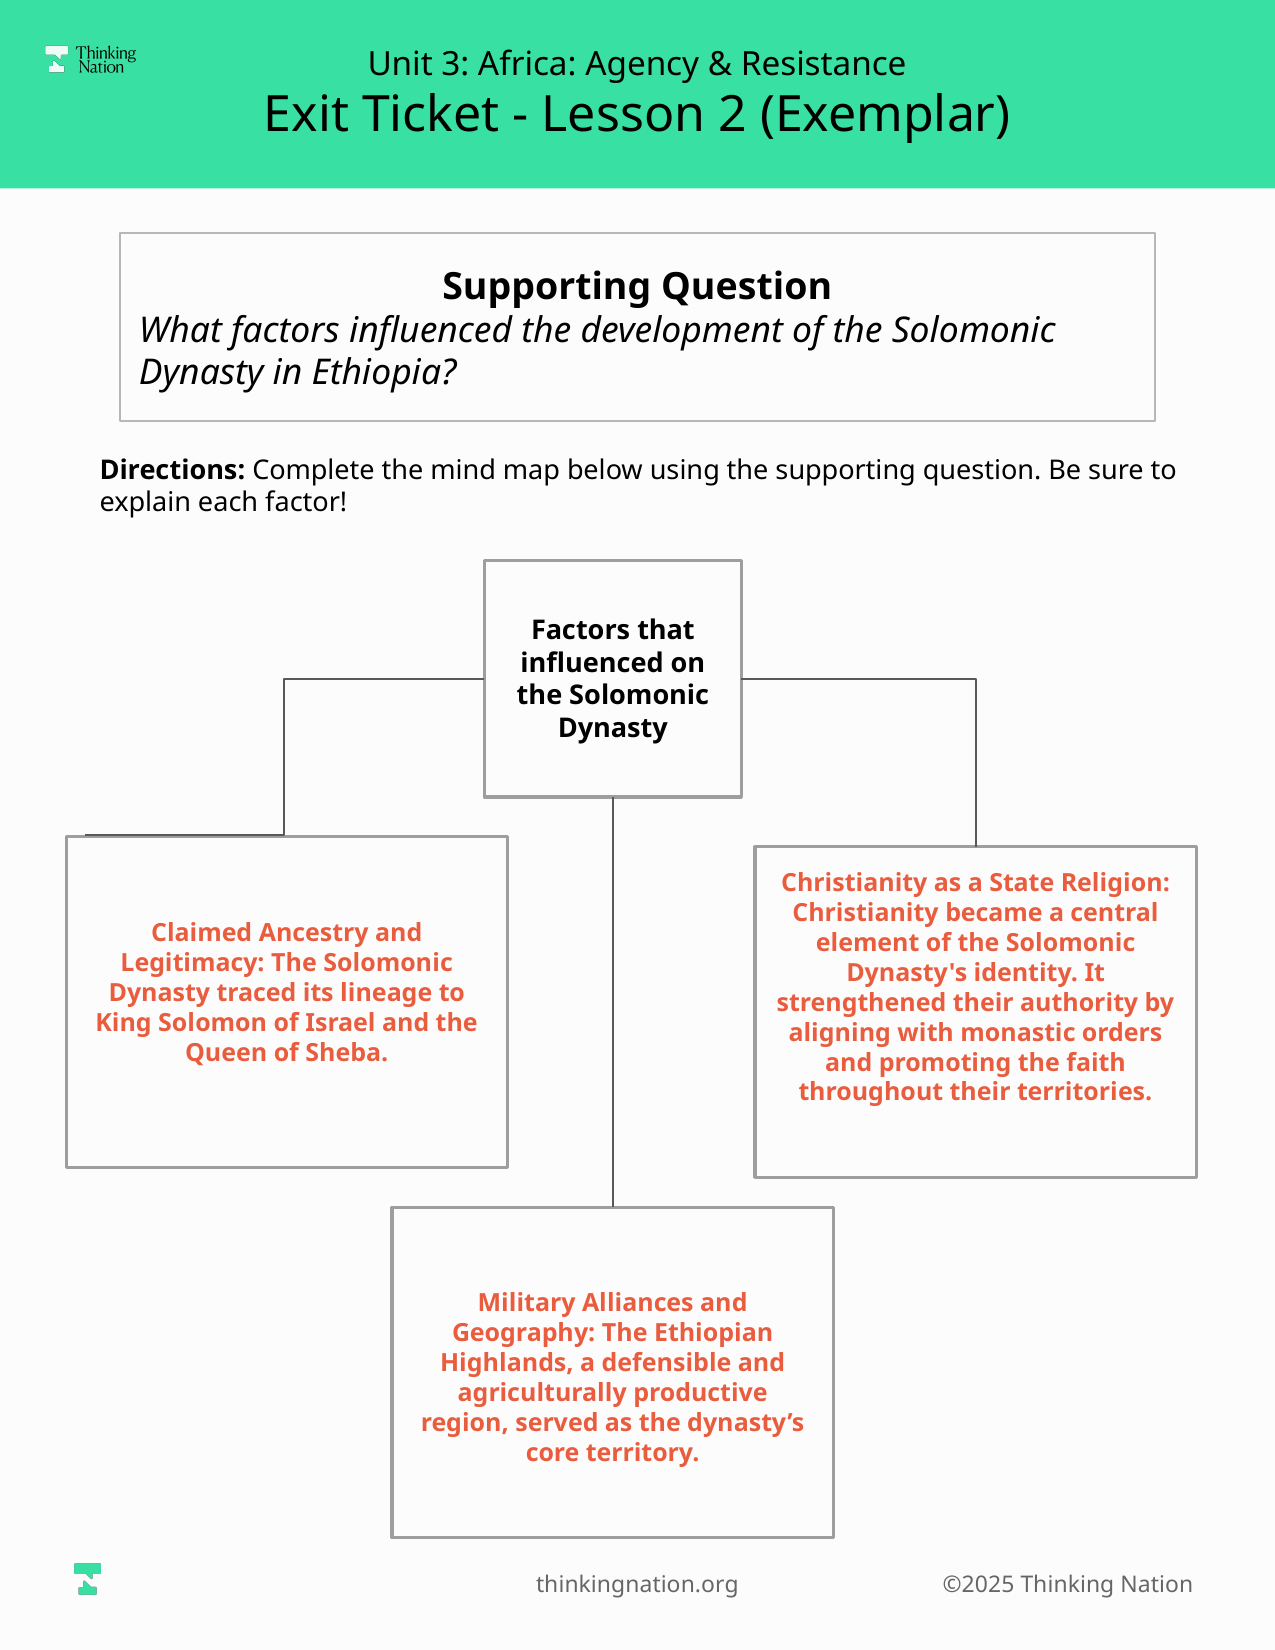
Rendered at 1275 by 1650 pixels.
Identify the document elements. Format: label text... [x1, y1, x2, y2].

text_box Christianity as a State Religion: Christianity became a central element of the Solomonic Dynasty's identity. It strengthened their authority by aligning with monastic orders and promoting the faith throughout their territories. [754, 846, 1197, 1178]
text_box thinkingnation.org [486, 1553, 789, 1605]
text_box Claimed Ancestry and Legitimacy: The Solomonic Dynasty traced its lineage to King Solomon of Israel and the Queen of Sheba. [66, 836, 508, 1168]
picture [35, 37, 140, 82]
text_box ©2025 Thinking Nation [907, 1553, 1210, 1605]
text_box Directions: Complete the mind map below using the supporting question. Be sure to explain each factor! [84, 437, 1209, 533]
picture [65, 1557, 109, 1601]
text_box Supporting Question What factors influenced the development of the Solomonic Dynasty in Ethiopia? [119, 232, 1156, 422]
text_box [741, 678, 976, 847]
text_box Unit 3: Africa: Agency & Resistance Exit Ticket - Lesson 2 (Exemplar) [0, 0, 1275, 189]
text_box Military Alliances and Geography: The Ethiopian Highlands, a defensible and agriculturally productive region, served as the dynasty’s core territory. [392, 1207, 834, 1538]
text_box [84, 678, 485, 835]
text_box Factors that influenced on the Solomonic Dynasty [484, 560, 742, 798]
